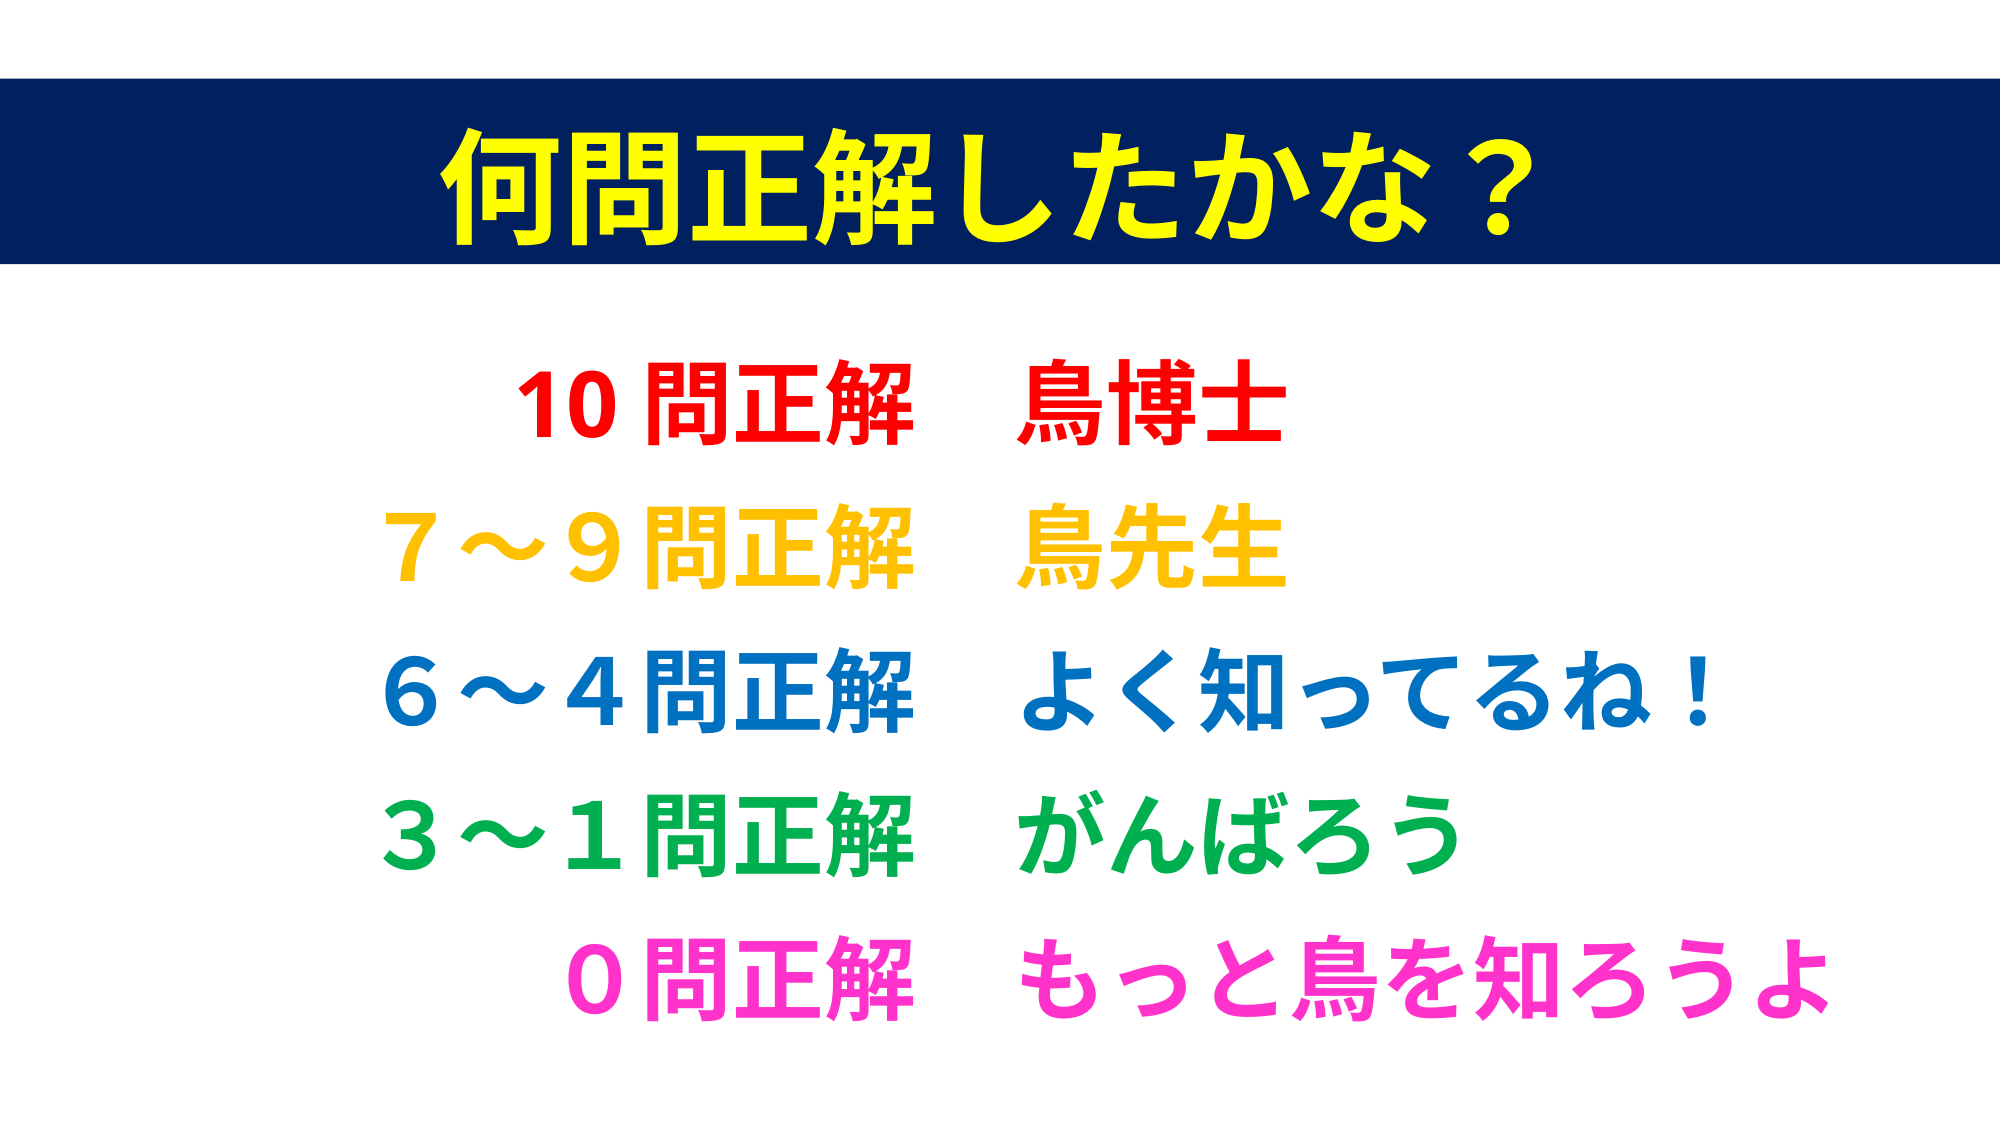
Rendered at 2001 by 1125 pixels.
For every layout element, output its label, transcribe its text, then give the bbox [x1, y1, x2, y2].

text_box ６～４問正解 [273, 626, 931, 752]
text_box がんばろう [999, 770, 1800, 896]
text_box 10問正解 [273, 338, 931, 464]
text_box ３～１問正解 [273, 770, 931, 896]
text_box もっと鳥を知ろうよ [999, 914, 1865, 1040]
text_box ７～９問正解 [273, 482, 931, 608]
text_box ０問正解 [273, 914, 931, 1040]
text_box [0, 78, 2000, 265]
text_box 何問正解したかな？ [345, 101, 1655, 267]
text_box よく知ってるね！ [999, 626, 1800, 752]
text_box 鳥先生 [999, 482, 1800, 608]
text_box 鳥博士 [999, 338, 1800, 464]
